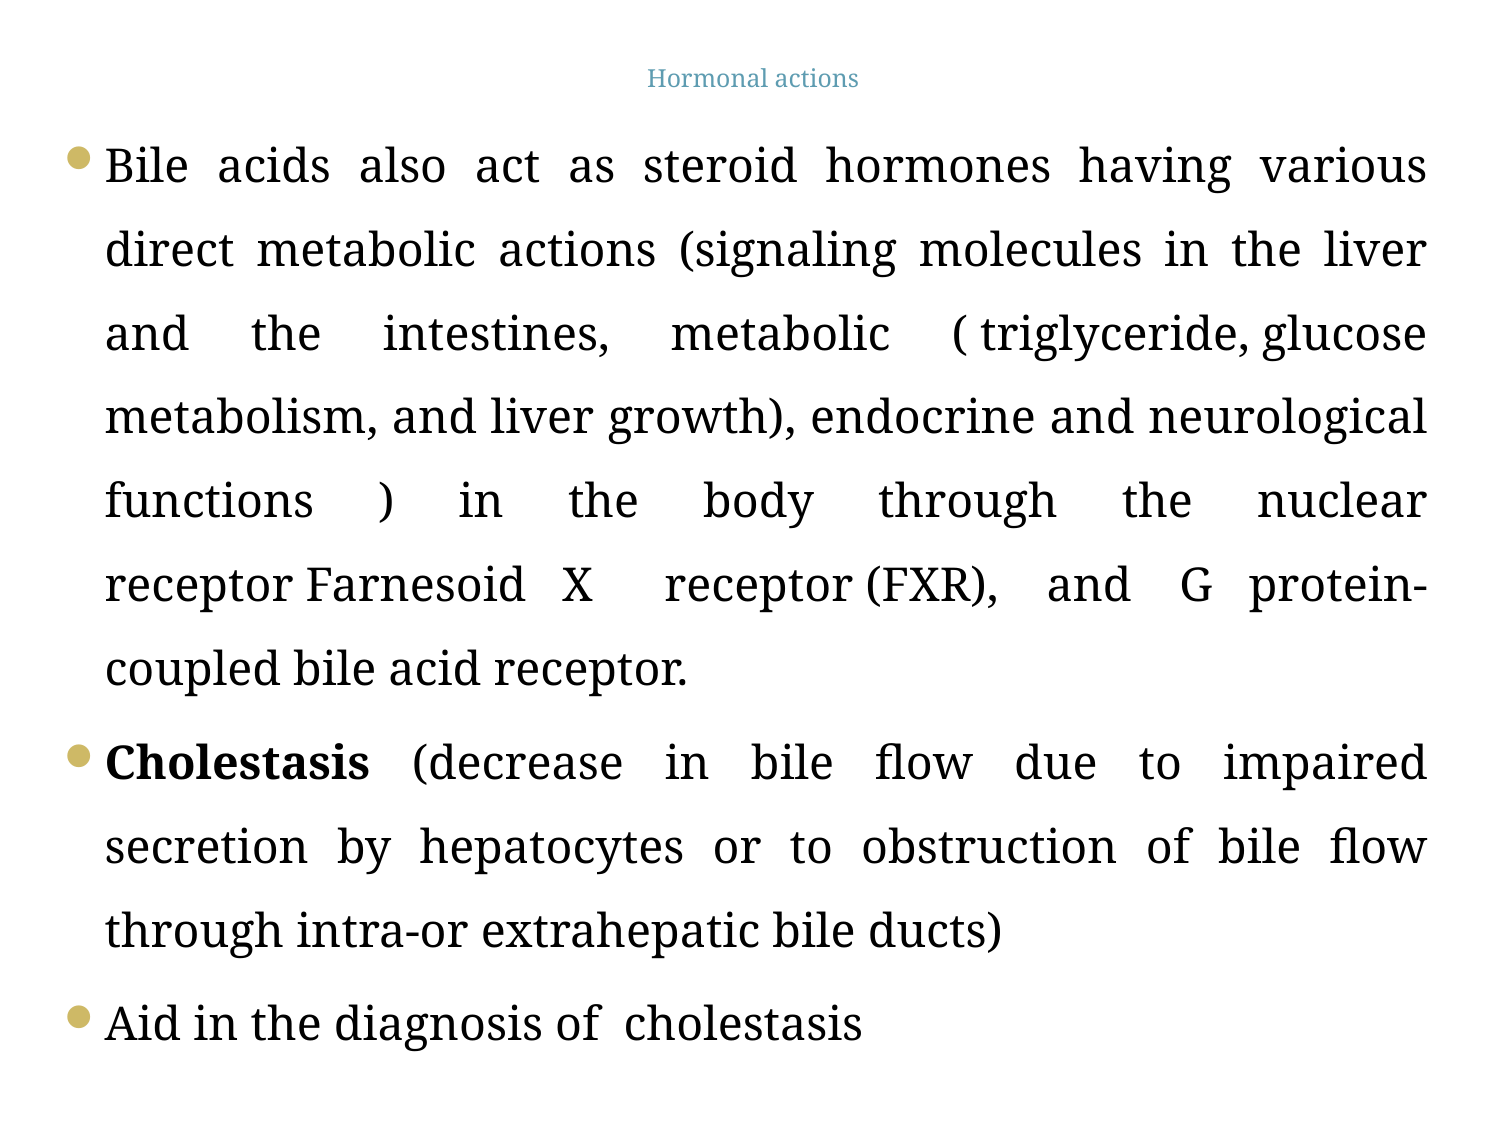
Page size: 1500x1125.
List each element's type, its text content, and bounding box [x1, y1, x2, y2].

title Hormonal actions [50, 24, 1450, 100]
list Bile acids also act as steroid hormones having various direct metabolic actions (signaling molecules in the liver and the intestines, metabolic ( triglyceride, glucose metabolism, and liver growth), endocrine and neurological functions ) in the body through the nuclear receptor Farnesoid X receptor (FXR), and G protein-coupled bile acid receptor. Cholestasis (decrease in bile flow due to impaired secretion by hepatocytes or to obstruction of bile flow through intra-or extrahepatic bile ducts) Aid in the diagnosis of cholestasis [49, 99, 1445, 1063]
slide_number 22 [715, 168, 791, 241]
